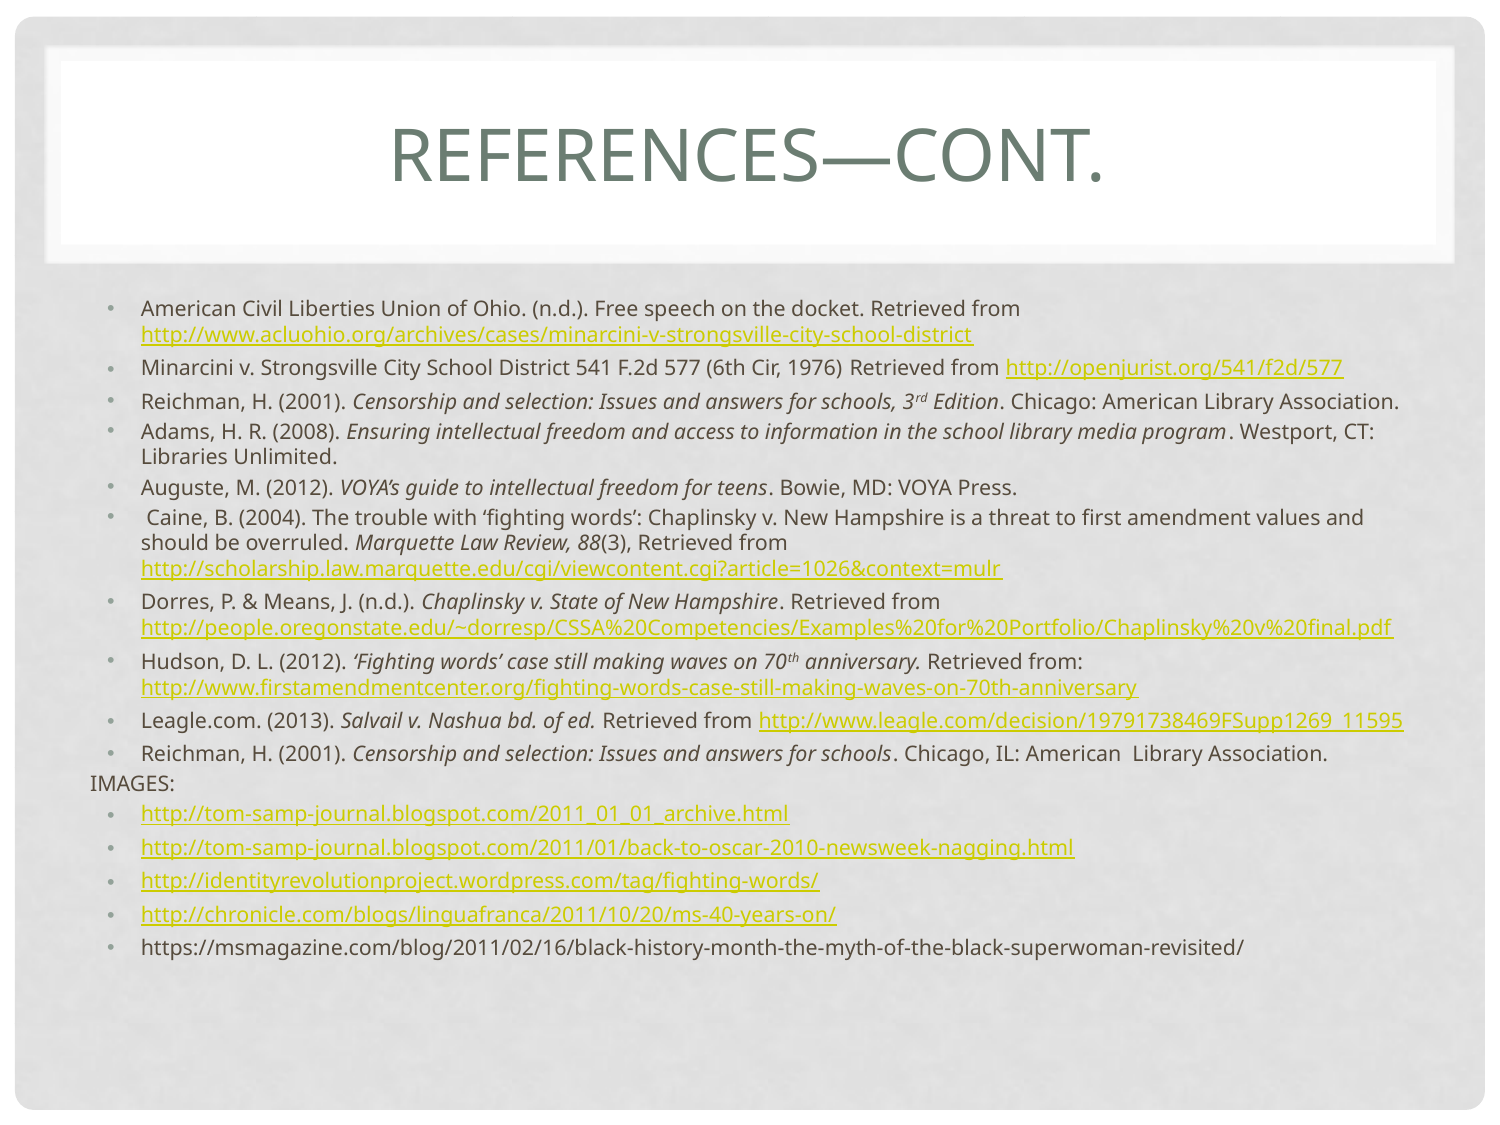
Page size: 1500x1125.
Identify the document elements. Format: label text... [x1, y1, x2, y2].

list American Civil Liberties Union of Ohio. (n.d.). Free speech on the docket. Retrieved from http://www.acluohio.org/archives/cases/minarcini-v-strongsville-city-school-district Minarcini v. Strongsville City School District 541 F.2d 577 (6th Cir, 1976) Retrieved from http://openjurist.org/541/f2d/577 Reichman, H. (2001). Censorship and selection: Issues and answers for schools, 3rd Edition. Chicago: American Library Association. Adams, H. R. (2008). Ensuring intellectual freedom and access to information in the school library media program. Westport, CT: Libraries Unlimited. Auguste, M. (2012). VOYA’s guide to intellectual freedom for teens. Bowie, MD: VOYA Press. Caine, B. (2004). The trouble with ‘fighting words’: Chaplinsky v. New Hampshire is a threat to first amendment values and should be overruled. Marquette Law Review, 88(3), Retrieved from http://scholarship.law.marquette.edu/cgi/viewcontent.cgi?article=1026&context=mulr Dorres, P. & Means, J. (n.d.). Chaplinsky v. State of New Hampshire. Retrieved from http://people.oregonstate.edu/~dorresp/CSSA%20Competencies/Examples%20for%20Portfolio/Chaplinsky%20v%20final.pdf Hudson, D. L. (2012). ‘Fighting words’ case still making waves on 70th anniversary. Retrieved from: http://www.firstamendmentcenter.org/fighting-words-case-still-making-waves-on-70th-anniversary Leagle.com. (2013). Salvail v. Nashua bd. of ed. Retrieved from http://www.leagle.com/decision/19791738469FSupp1269_11595 Reichman, H. (2001). Censorship and selection: Issues and answers for schools. Chicago, IL: American Library Association. IMAGES: http://tom-samp-journal.blogspot.com/2011_01_01_archive.html http://tom-samp-journal.blogspot.com/2011/01/back-to-oscar-2010-newsweek-nagging.html http://identityrevolutionproject.wordpress.com/tag/fighting-words/ http://chronicle.com/blogs/linguafranca/2011/10/20/ms-40-years-on/ https://msmagazine.com/blog/2011/02/16/black-history-month-the-myth-of-the-black-superwoman-revisited/ [75, 287, 1425, 1005]
title References—Cont. [69, 66, 1425, 238]
